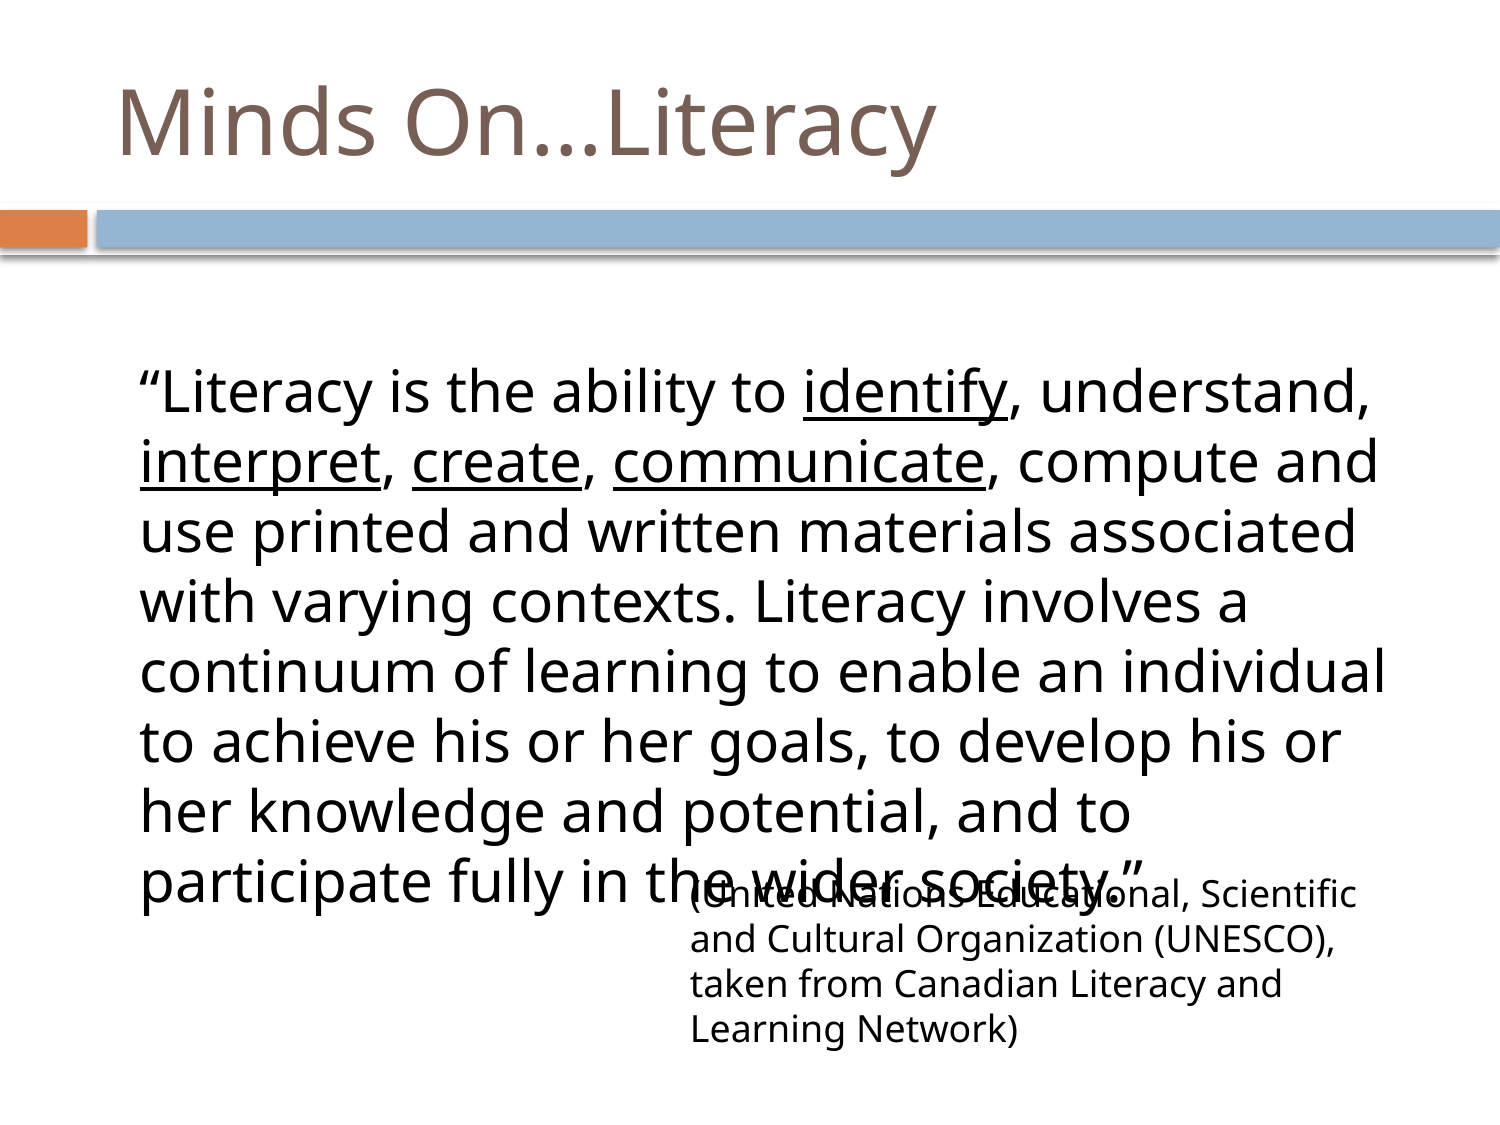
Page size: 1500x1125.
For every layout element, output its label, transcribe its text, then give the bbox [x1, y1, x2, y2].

text_box (United Nations Educational, Scientific and Cultural Organization (UNESCO), taken from Canadian Literacy and Learning Network) [674, 862, 1425, 1058]
text_box “Literacy is the ability to identify, understand, interpret, create, communicate, compute and use printed and written materials associated with varying contexts. Literacy involves a continuum of learning to enable an individual to achieve his or her goals, to develop his or her knowledge and potential, and to participate fully in the wider society.” [124, 346, 1413, 974]
title Minds On…Literacy [99, 37, 1438, 200]
